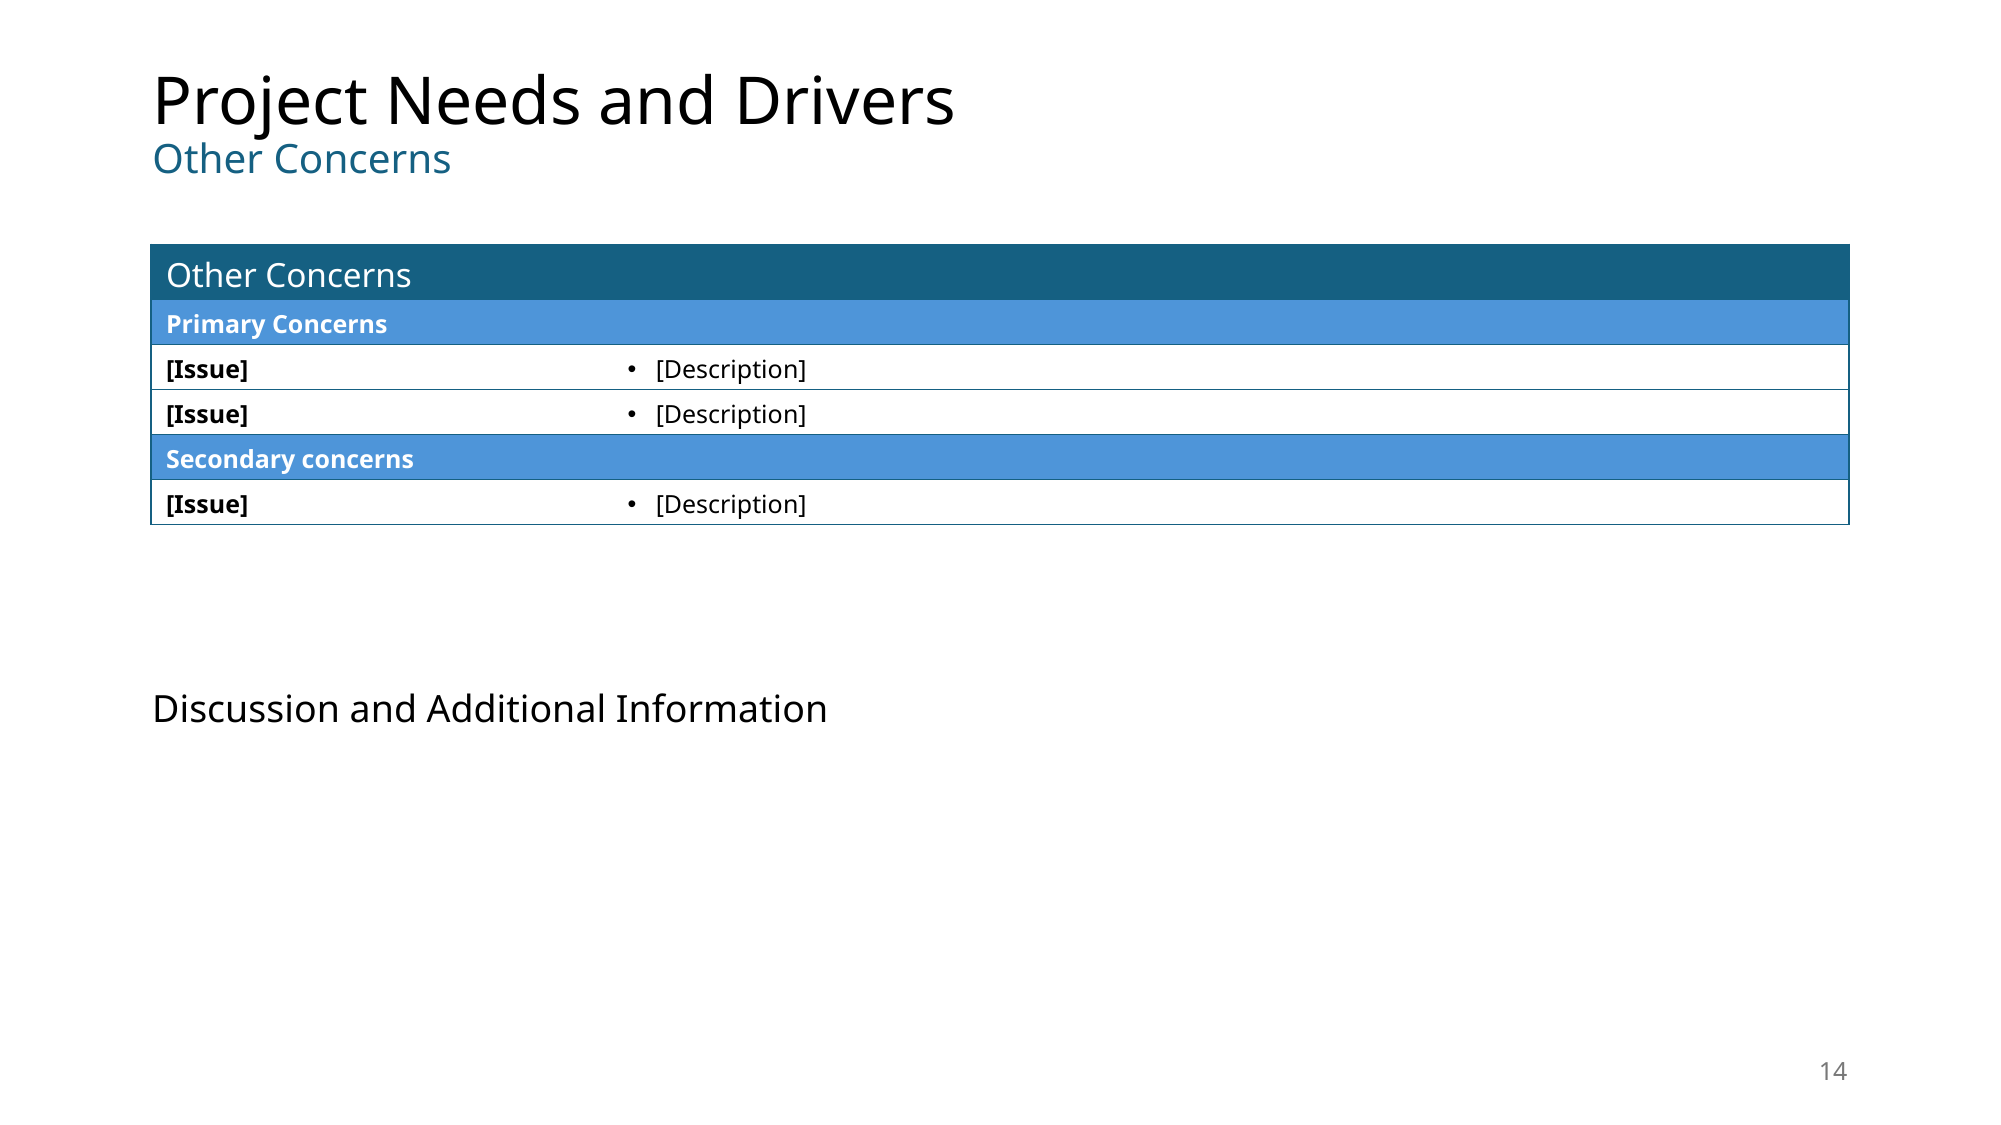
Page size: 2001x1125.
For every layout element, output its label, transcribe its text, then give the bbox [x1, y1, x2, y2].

title Project Needs and Drivers Other Concerns [137, 59, 1863, 191]
table_cell Primary Concerns [152, 306, 613, 353]
table_cell [Issue] [152, 502, 613, 549]
table_cell Secondary concerns [152, 453, 613, 500]
table_header Other Concerns [152, 245, 1848, 304]
table_cell [Issue] [152, 355, 613, 402]
table_cell [613, 306, 1848, 353]
table_cell [613, 453, 1848, 500]
table_cell [Description] [613, 355, 1848, 402]
text_box Discussion and Additional Information [137, 677, 1796, 738]
table_cell [Description] [613, 502, 1848, 549]
table_cell [Description] [613, 404, 1848, 451]
slide_number 14 [1412, 1042, 1863, 1103]
table_cell [Issue] [152, 404, 613, 451]
